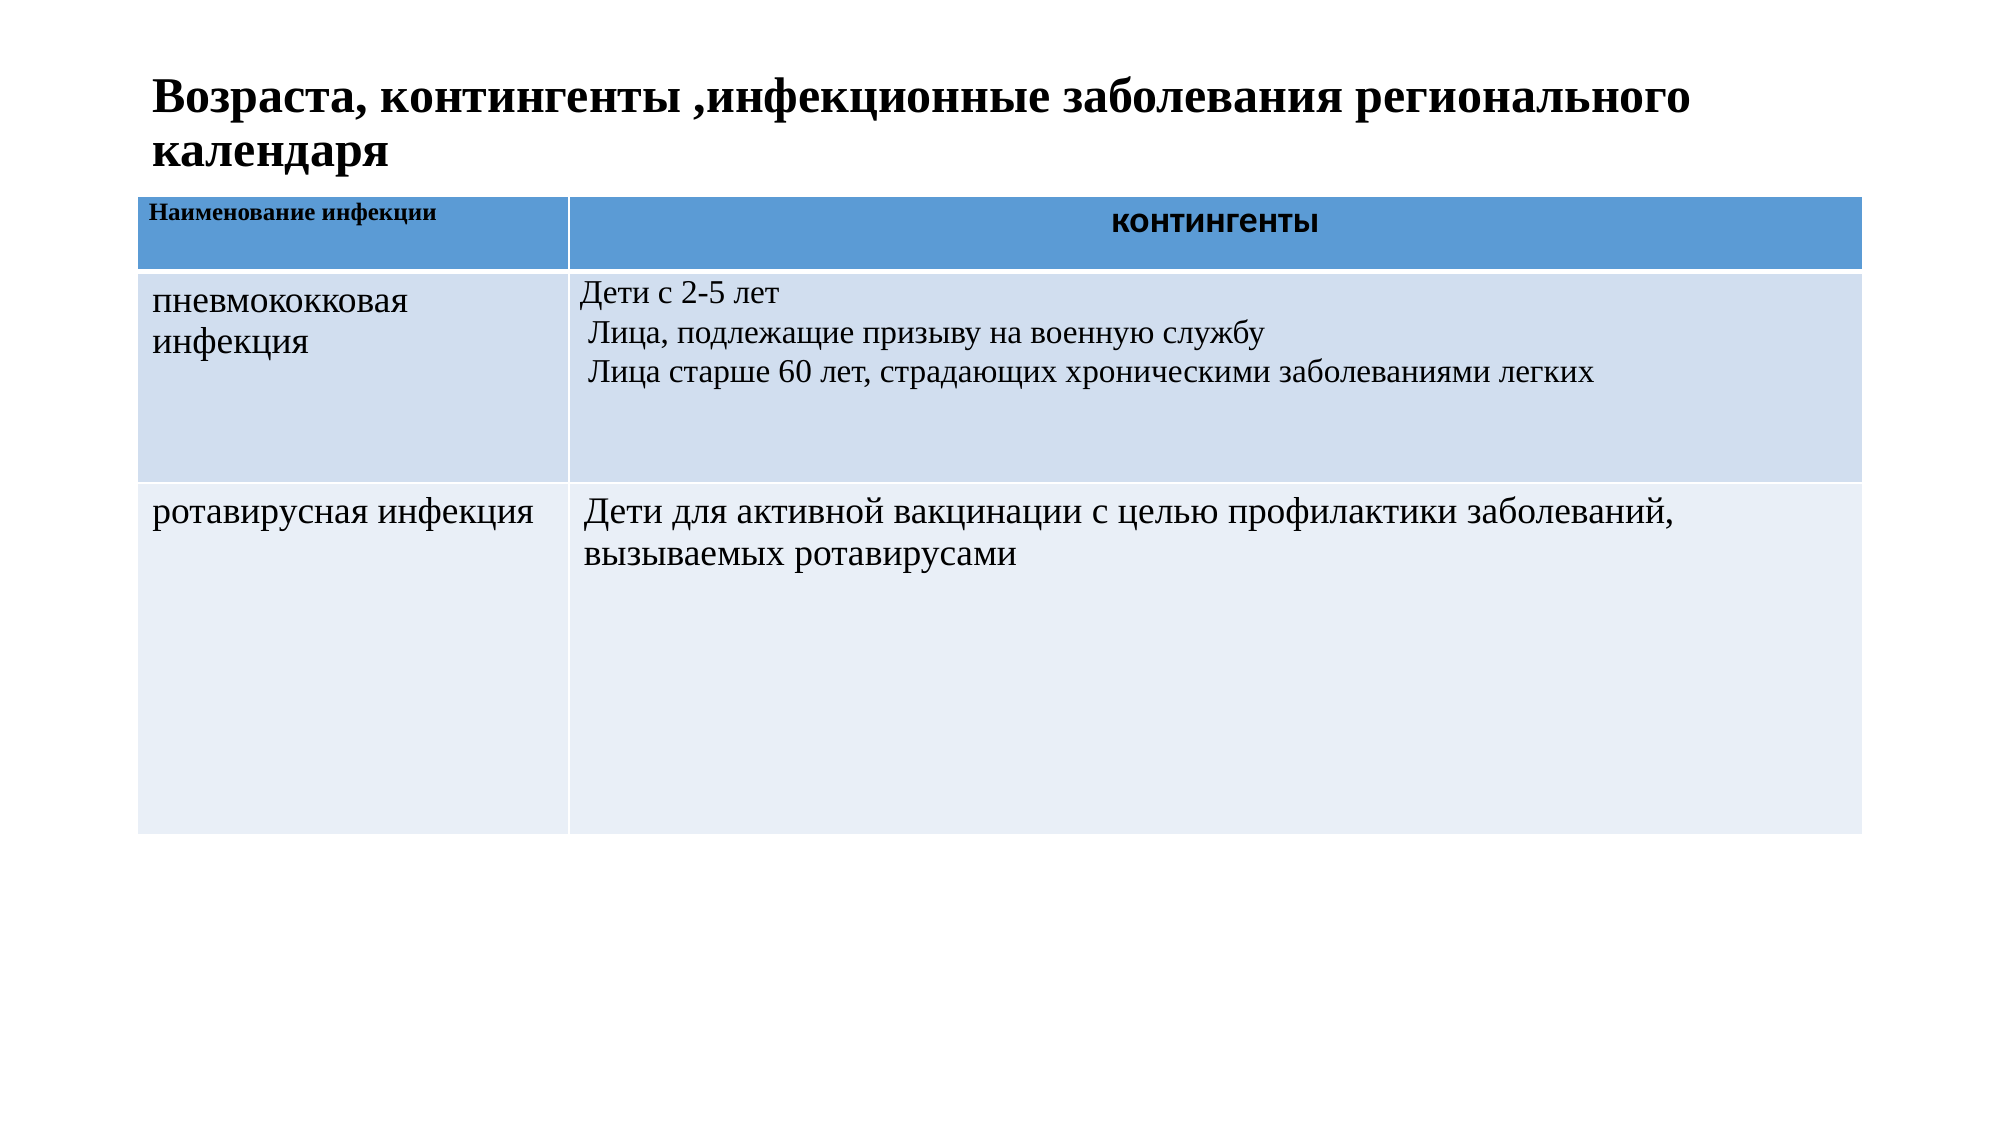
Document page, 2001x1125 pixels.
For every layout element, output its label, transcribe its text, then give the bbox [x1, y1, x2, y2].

table_header Наименование инфекции [138, 197, 568, 269]
table_cell Дети для активной вакцинации с целью профилактики заболеваний, вызываемых ротавирусами [570, 484, 1862, 834]
table_cell пневмококковая инфекция [138, 274, 568, 482]
title Возраста, контингенты ,инфекционные заболевания регионального календаря [137, 59, 1863, 187]
table_header контингенты [570, 197, 1862, 269]
table_cell ротавирусная инфекция [138, 484, 568, 834]
table_cell Дети с 2-5 лет Лица, подлежащие призыву на военную службу Лица старше 60 лет, страдающих хроническими заболеваниями легких [570, 274, 1862, 482]
